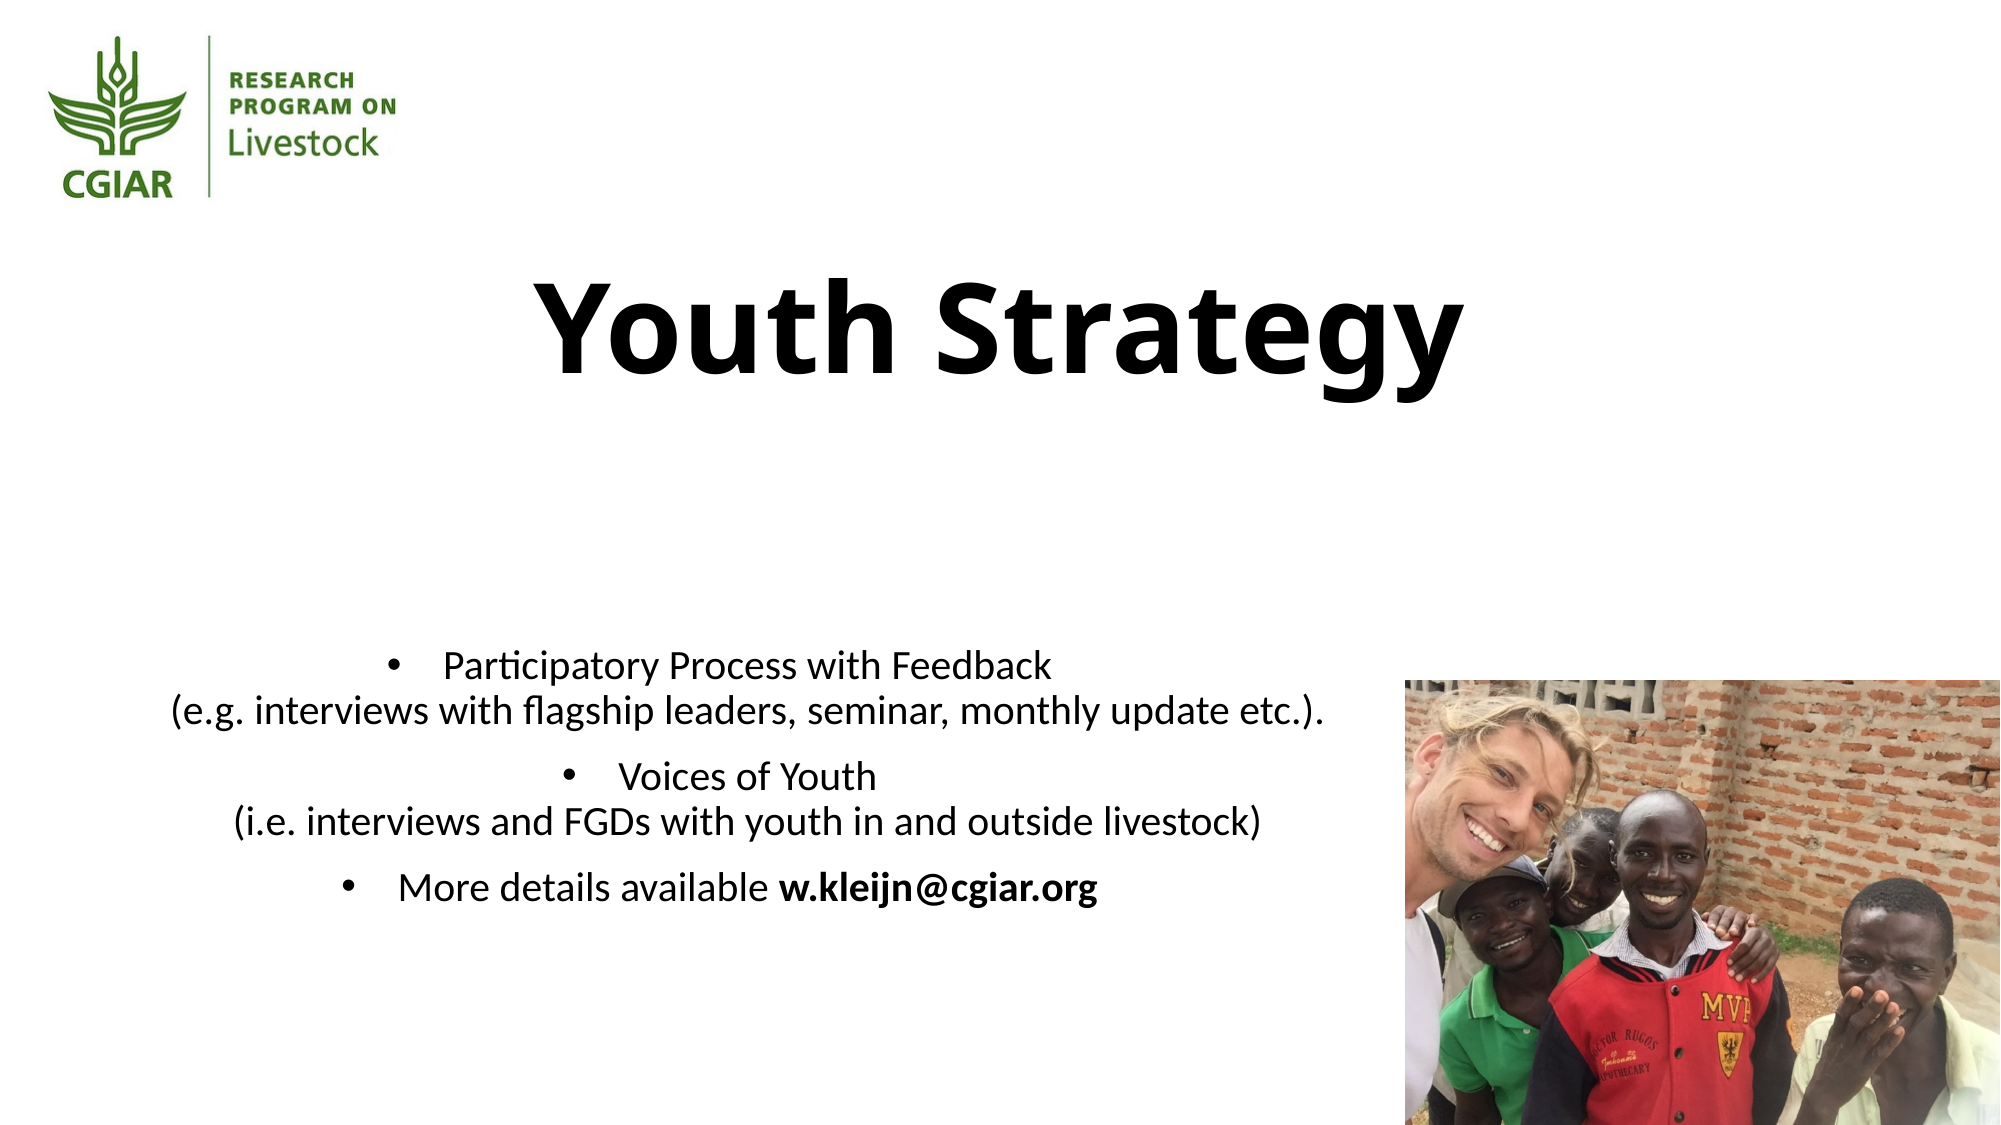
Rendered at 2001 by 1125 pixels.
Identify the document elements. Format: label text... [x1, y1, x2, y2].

picture [1404, 679, 2000, 1125]
picture [44, 29, 413, 213]
subtitle Participatory Process with Feedback (e.g. interviews with flagship leaders, seminar, monthly update etc.). Voices of Youth (i.e. interviews and FGDs with youth in and outside livestock) More details available w.kleijn@cgiar.org [0, 636, 1470, 908]
title Youth Strategy [249, 16, 1750, 409]
